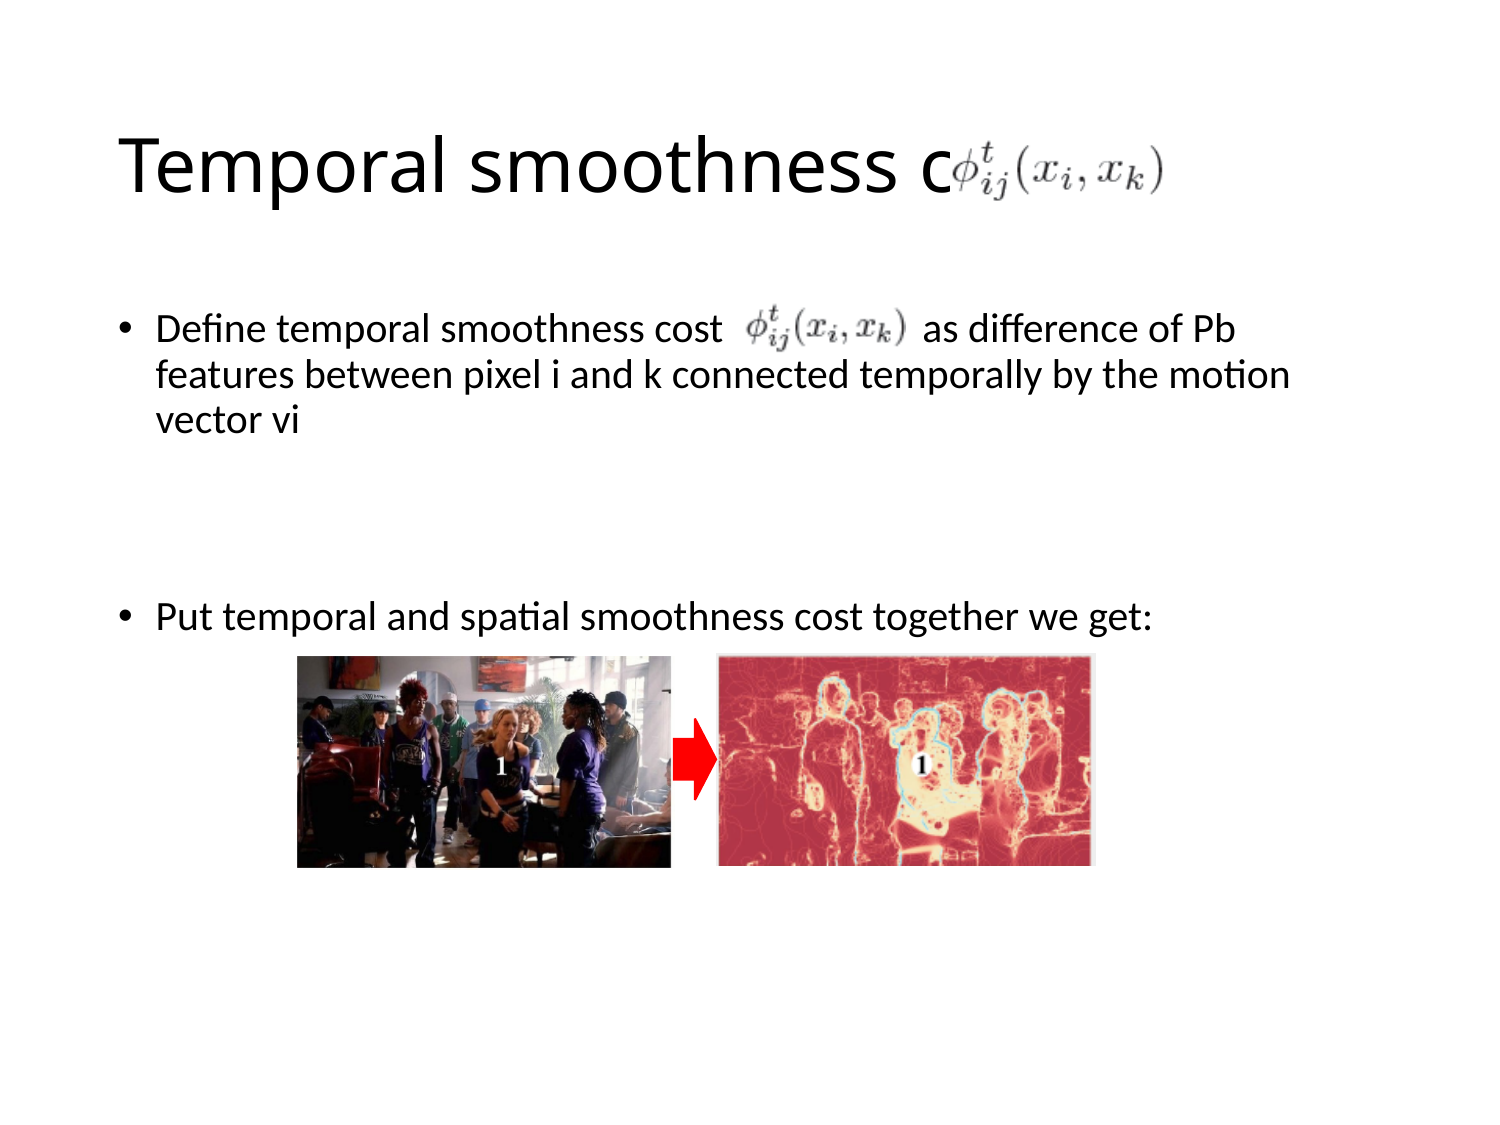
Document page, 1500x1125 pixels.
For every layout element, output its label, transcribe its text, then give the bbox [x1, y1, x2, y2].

list Define temporal smoothness cost as difference of Pb features between pixel i and k connected temporally by the motion vector vi Put temporal and spatial smoothness cost together we get: [103, 299, 1397, 1014]
picture [716, 652, 1096, 866]
picture [291, 653, 675, 871]
title Temporal smoothness cost [103, 59, 1397, 278]
picture [950, 133, 1167, 204]
picture [739, 290, 906, 356]
text_box [675, 718, 716, 801]
